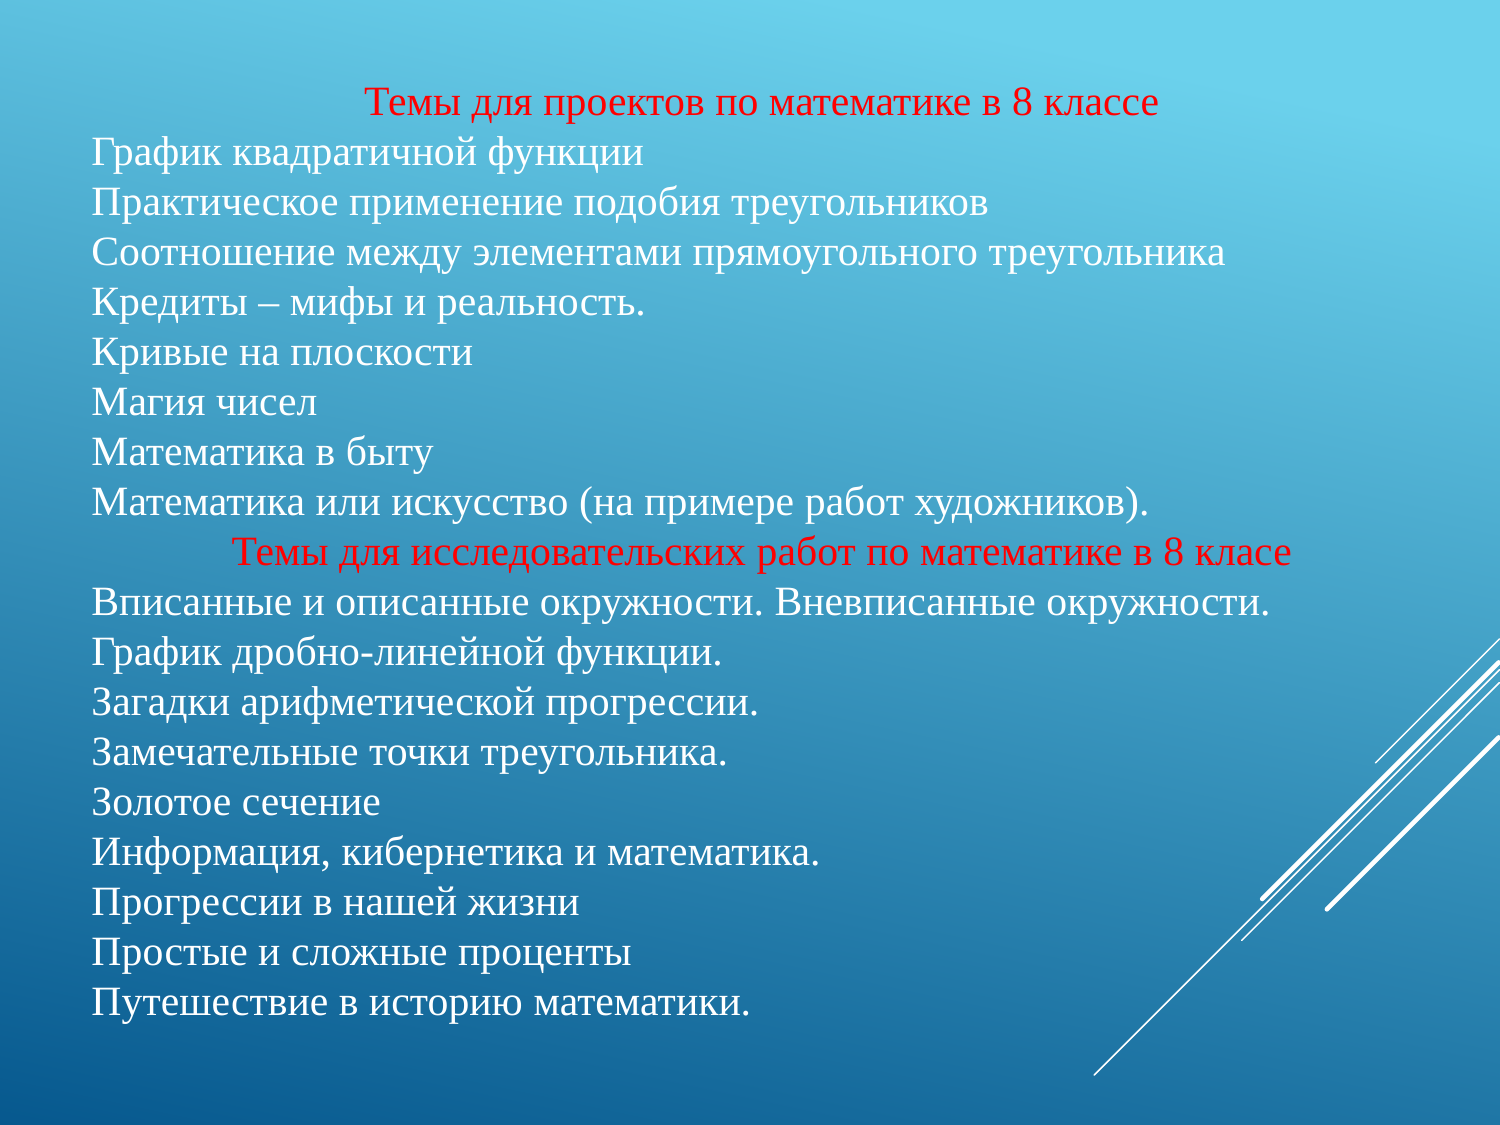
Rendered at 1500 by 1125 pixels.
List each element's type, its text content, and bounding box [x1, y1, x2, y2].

text_box Темы для проектов по математике в 8 классе График квадратичной функции Практическое применение подобия треугольников Соотношение между элементами прямоугольного треугольника Кредиты – мифы и реальность. Кривые на плоскости Магия чисел Математика в быту Математика или искусство (на примере работ художников). Темы для исследовательских работ по математике в 8 класе Вписанные и описанные окружности. Вневписанные окружности. График дробно-линейной функции. Загадки арифметической прогрессии. Замечательные точки треугольника. Золотое сечение Информация, кибернетика и математика. Прогрессии в нашей жизни Простые и сложные проценты Путешествие в историю математики. [76, 66, 1447, 1032]
